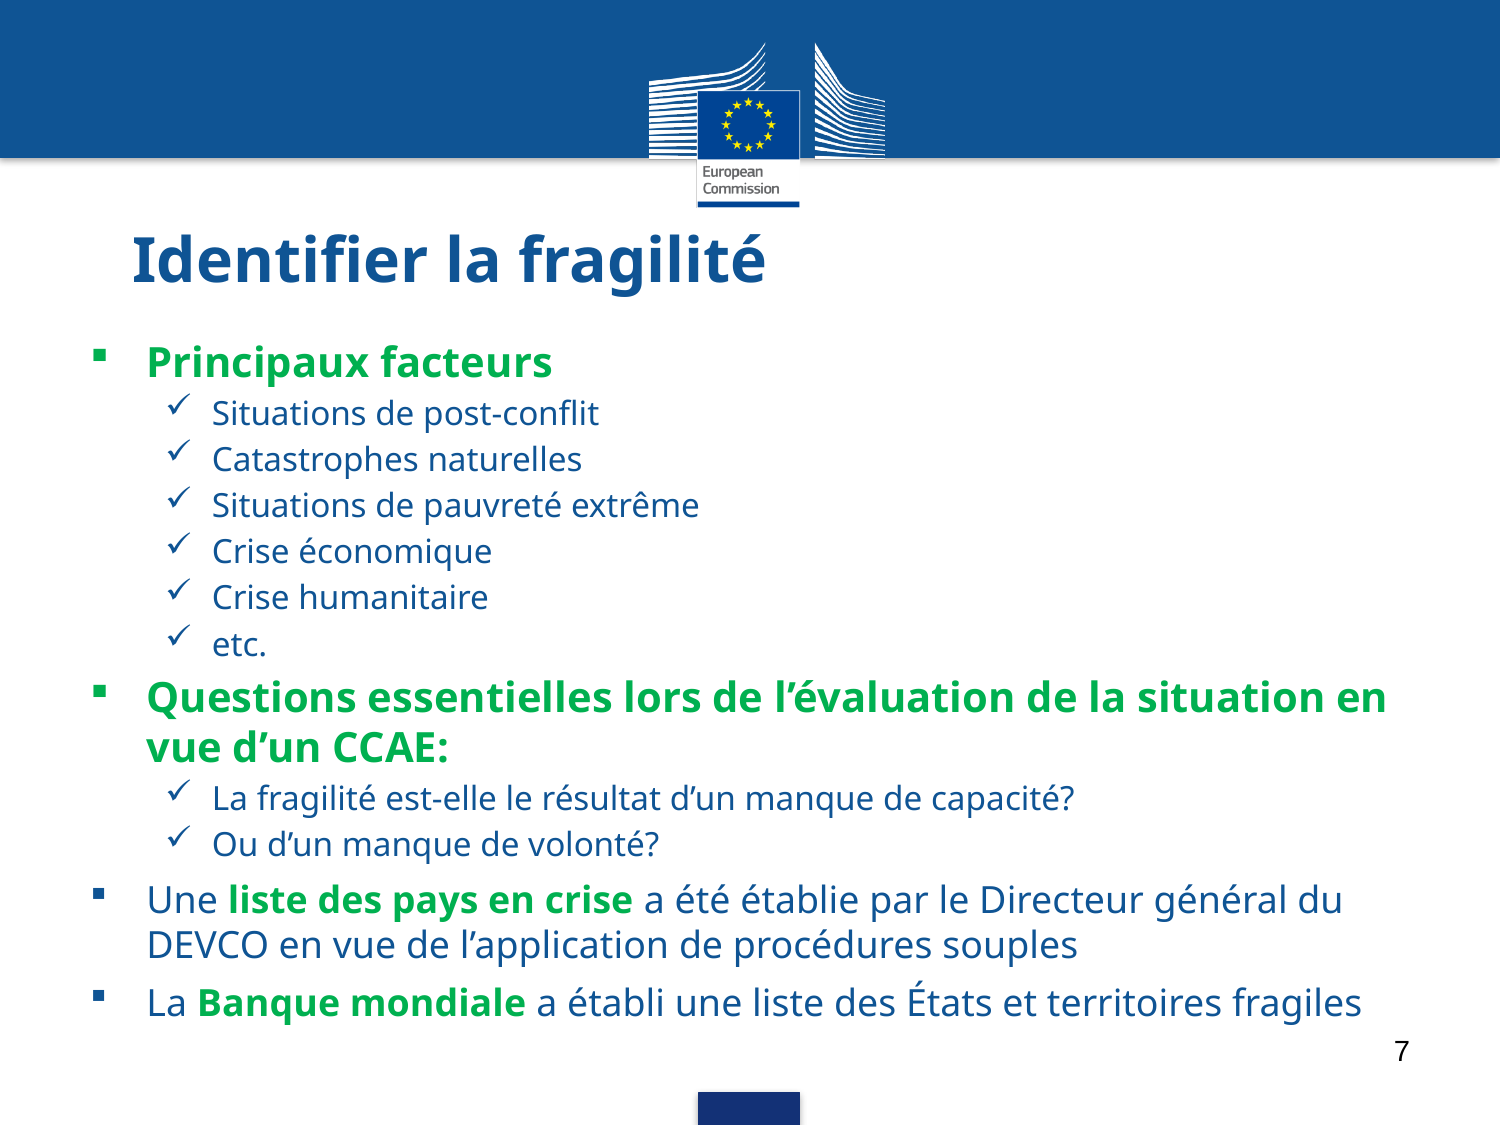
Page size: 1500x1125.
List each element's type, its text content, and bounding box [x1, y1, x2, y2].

slide_number 7 [1074, 1024, 1426, 1103]
picture [649, 42, 885, 208]
list Principaux facteurs Situations de post-conflit Catastrophes naturelles Situations de pauvreté extrême Crise économique Crise humanitaire etc. Questions essentielles lors de l’évaluation de la situation en vue d’un CCAE: La fragilité est-elle le résultat d’un manque de capacité? Ou d’un manque de volonté? Une liste des pays en crise a été établie par le Directeur général du DEVCO en vue de l’application de procédures souples La Banque mondiale a établi une liste des États et territoires fragiles [74, 327, 1426, 1020]
title Identifier la fragilité [58, 210, 1409, 305]
